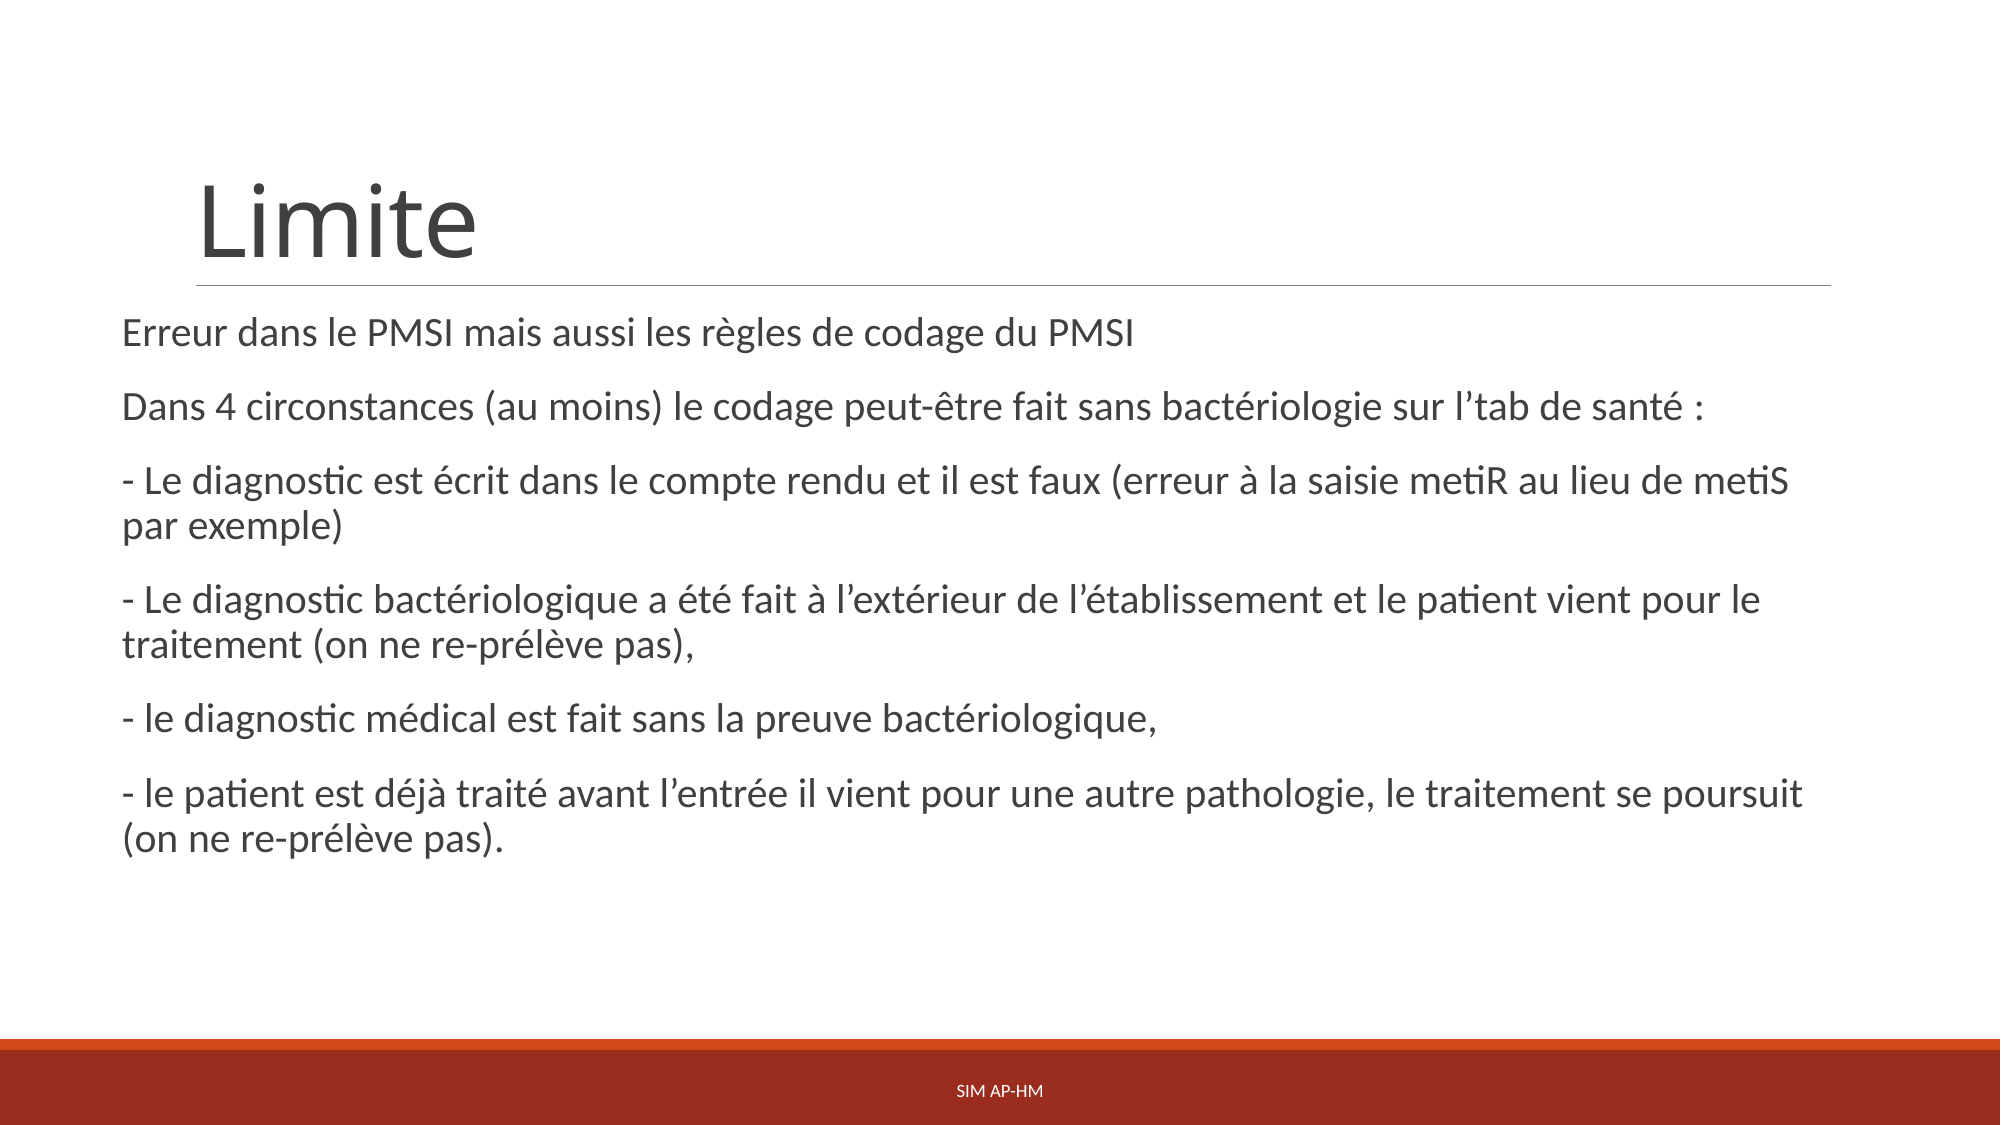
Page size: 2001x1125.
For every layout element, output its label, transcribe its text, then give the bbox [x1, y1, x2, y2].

footer SIM AP-HM [604, 1059, 1396, 1120]
list Erreur dans le PMSI mais aussi les règles de codage du PMSI Dans 4 circonstances (au moins) le codage peut-être fait sans bactériologie sur l’tab de santé : - Le diagnostic est écrit dans le compte rendu et il est faux (erreur à la saisie metiR au lieu de metiS par exemple) - Le diagnostic bactériologique a été fait à l’extérieur de l’établissement et le patient vient pour le traitement (on ne re-prélève pas), - le diagnostic médical est fait sans la preuve bactériologique, - le patient est déjà traité avant l’entrée il vient pour une autre pathologie, le traitement se poursuit (on ne re-prélève pas). [106, 302, 1830, 1021]
title Limite [180, 47, 1830, 285]
